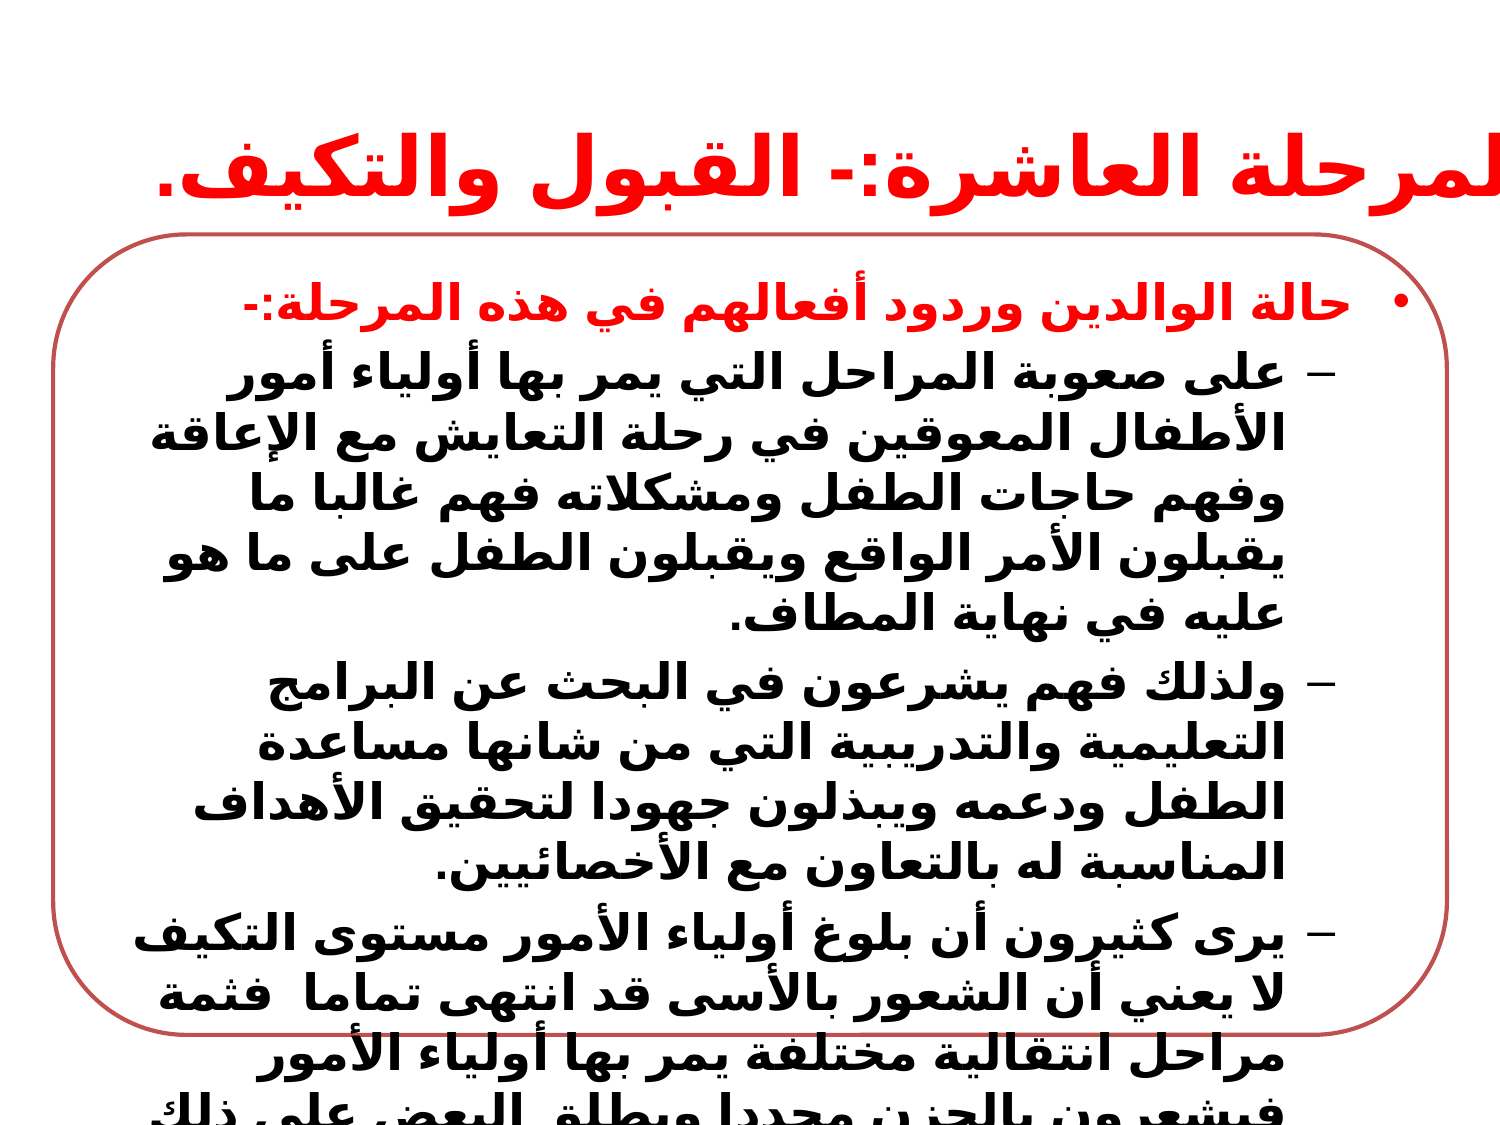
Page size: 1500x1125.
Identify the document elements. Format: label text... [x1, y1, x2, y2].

text_box [100, 1006, 1400, 1037]
list حالة الوالدين وردود أفعالهم في هذه المرحلة:- على صعوبة المراحل التي يمر بها أولياء أمور الأطفال المعوقين في رحلة التعايش مع الإعاقة وفهم حاجات الطفل ومشكلاته فهم غالبا ما يقبلون الأمر الواقع ويقبلون الطفل على ما هو عليه في نهاية المطاف. ولذلك فهم يشرعون في البحث عن البرامج التعليمية والتدريبية التي من شانها مساعدة الطفل ودعمه ويبذلون جهودا لتحقيق الأهداف المناسبة له بالتعاون مع الأخصائيين. يرى كثيرون أن بلوغ أولياء الأمور مستوى التكيف لا يعني أن الشعور بالأسى قد انتهى تماما فثمة مراحل انتقالية مختلفة يمر بها أولياء الأمور فيشعرون بالحزن مجددا ويطلق البعض على ذلك مصطلح الأسى المزمن. [74, 262, 1426, 1006]
text_box [1426, 292, 1450, 977]
text_box [51, 292, 74, 977]
text_box المرحلة العاشرة:- القبول والتكيف. [139, 105, 1500, 221]
text_box [101, 232, 1399, 262]
